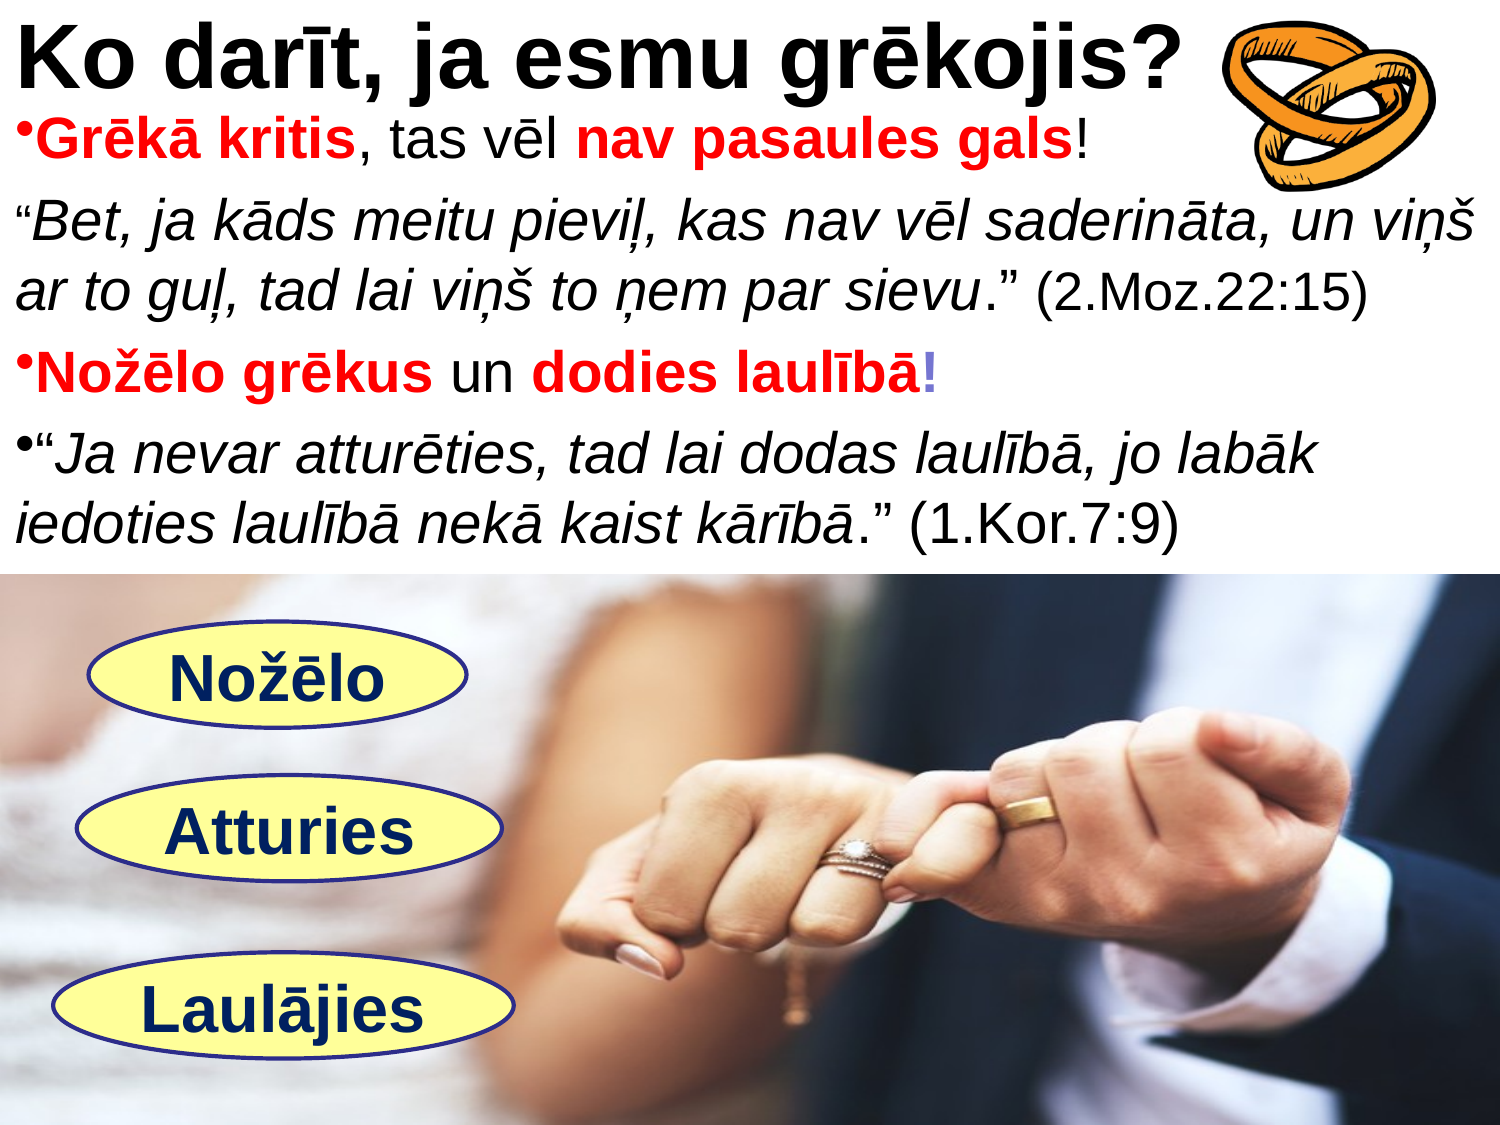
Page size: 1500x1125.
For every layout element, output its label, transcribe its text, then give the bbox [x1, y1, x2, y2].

picture [1222, 0, 1436, 213]
title Ko darīt, ja esmu grēkojis? [0, 18, 1217, 86]
picture [0, 574, 1500, 1125]
list Grēkā kritis, tas vēl nav pasaules gals! “Bet, ja kāds meitu pieviļ, kas nav vēl saderināta, un viņš ar to guļ, tad lai viņš to ņem par sievu.” (2.Moz.22:15) Nožēlo grēkus un dodies laulībā! “Ja nevar atturēties, tad lai dodas laulībā, jo labāk iedoties laulībā nekā kaist kārībā.” (1.Kor.7:9) [0, 92, 1500, 573]
